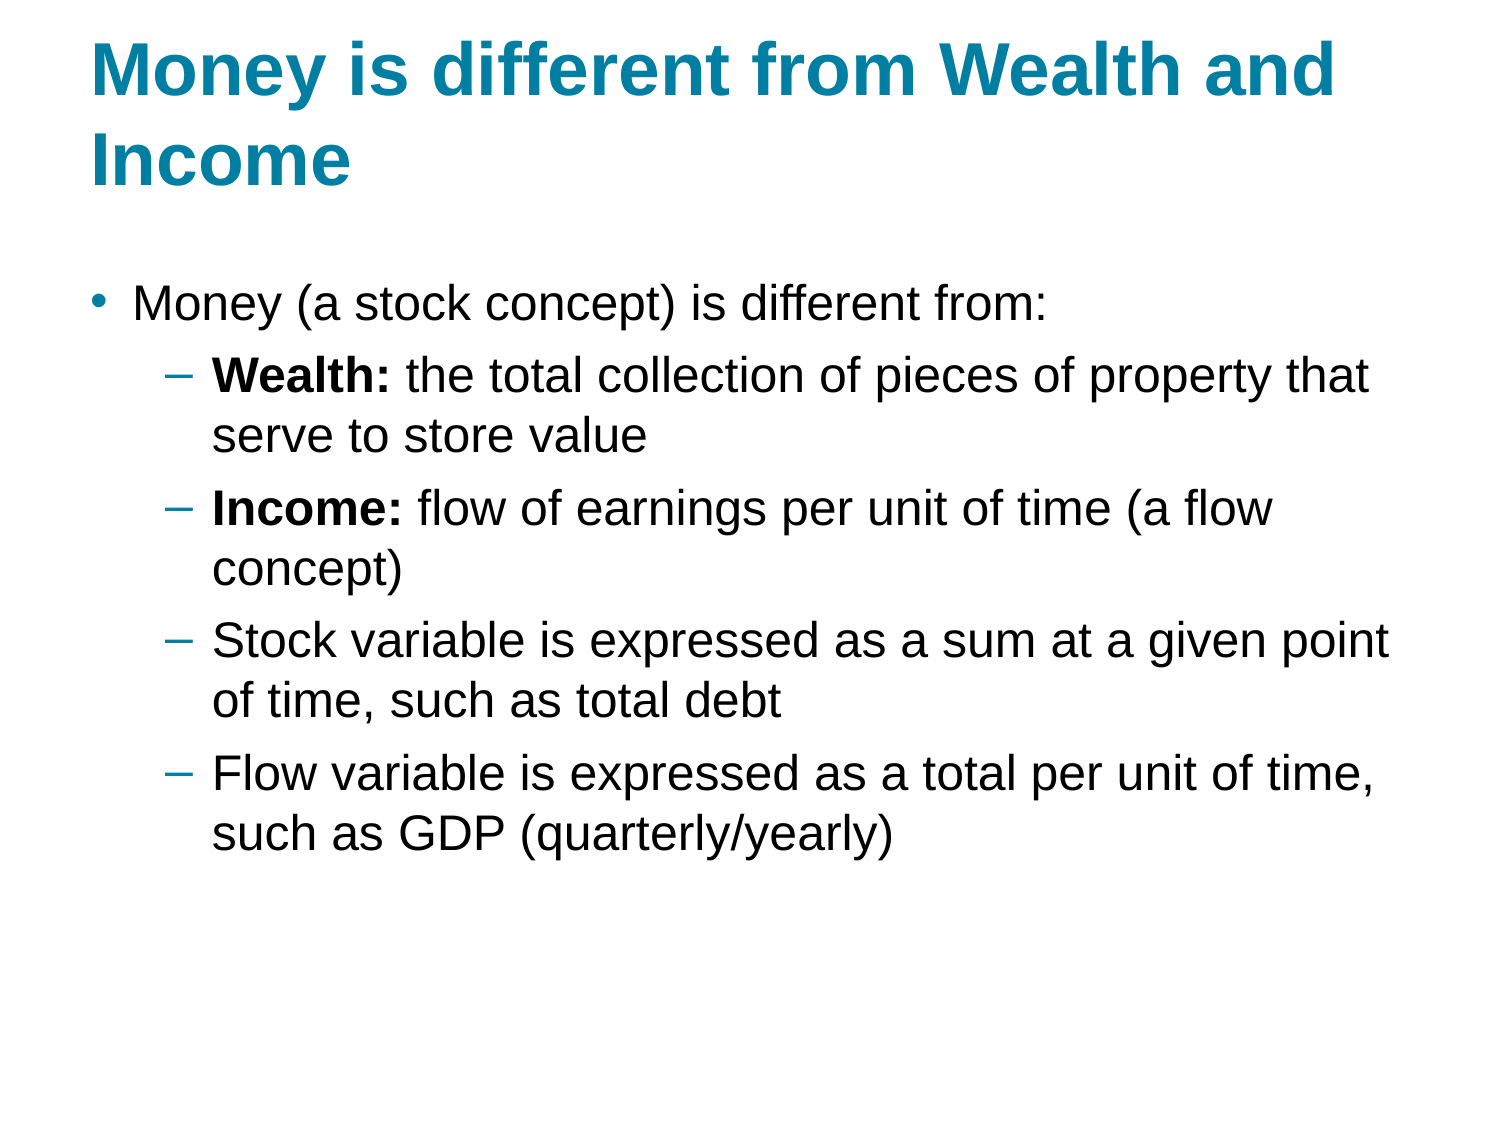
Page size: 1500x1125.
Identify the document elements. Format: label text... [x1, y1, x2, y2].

list Money (a stock concept) is different from: Wealth: the total collection of pieces of property that serve to store value Income: flow of earnings per unit of time (a flow concept) Stock variable is expressed as a sum at a given point of time, such as total debt Flow variable is expressed as a total per unit of time, such as GDP (quarterly/yearly) [75, 255, 1426, 1021]
title Money is different from Wealth and Income [75, 35, 1425, 216]
